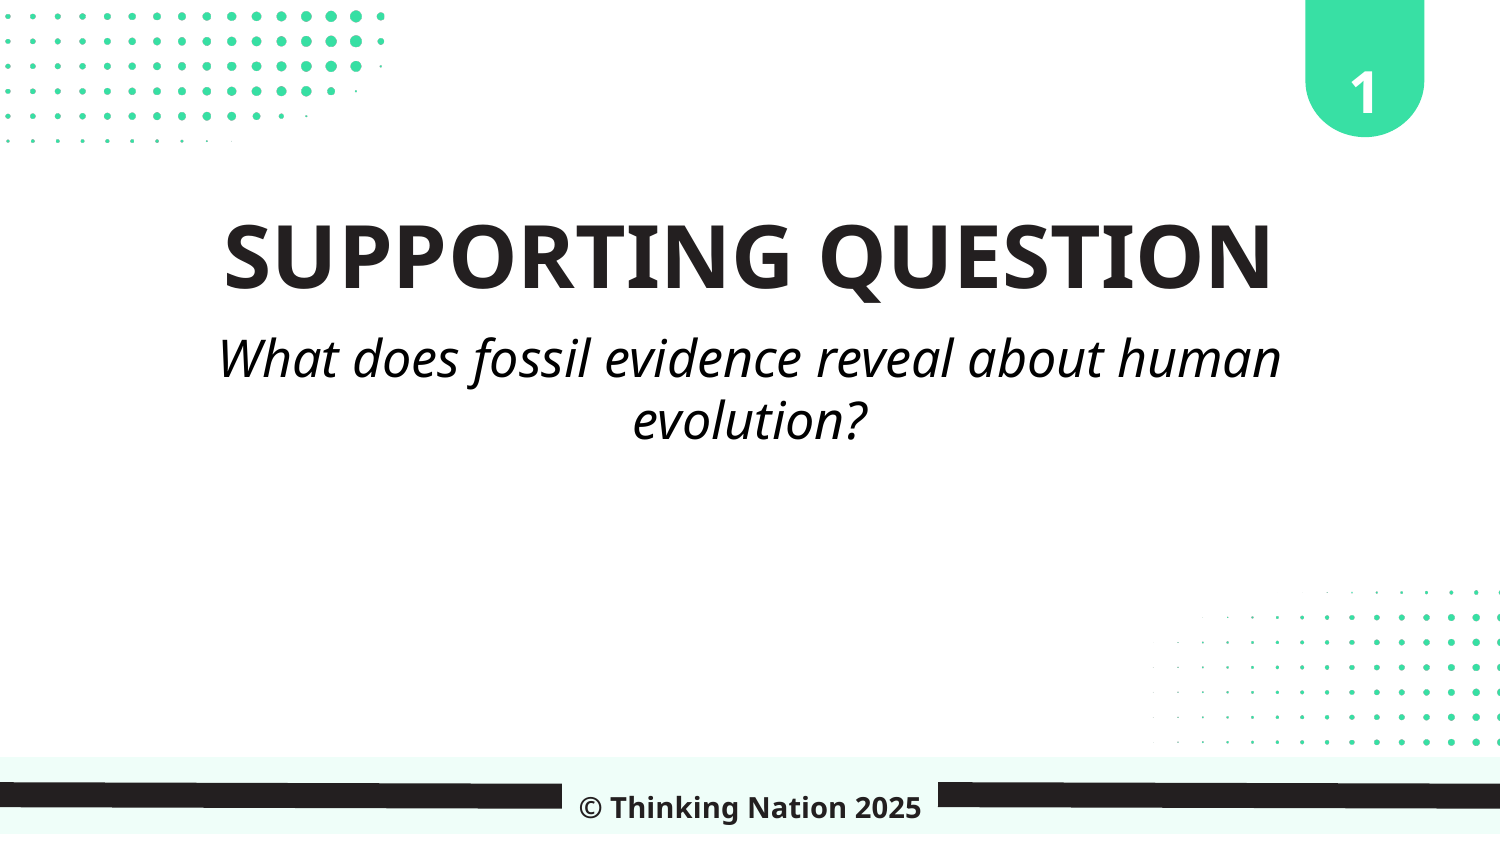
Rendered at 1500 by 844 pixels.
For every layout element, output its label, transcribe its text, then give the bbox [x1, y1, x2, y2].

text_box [1300, 0, 1430, 138]
text_box [0, 0, 385, 144]
text_box What does fossil evidence reveal about human evolution? [146, 324, 1353, 451]
text_box SUPPORTING QUESTION [209, 159, 1291, 307]
text_box [1128, 590, 1500, 755]
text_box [0, 756, 1500, 835]
